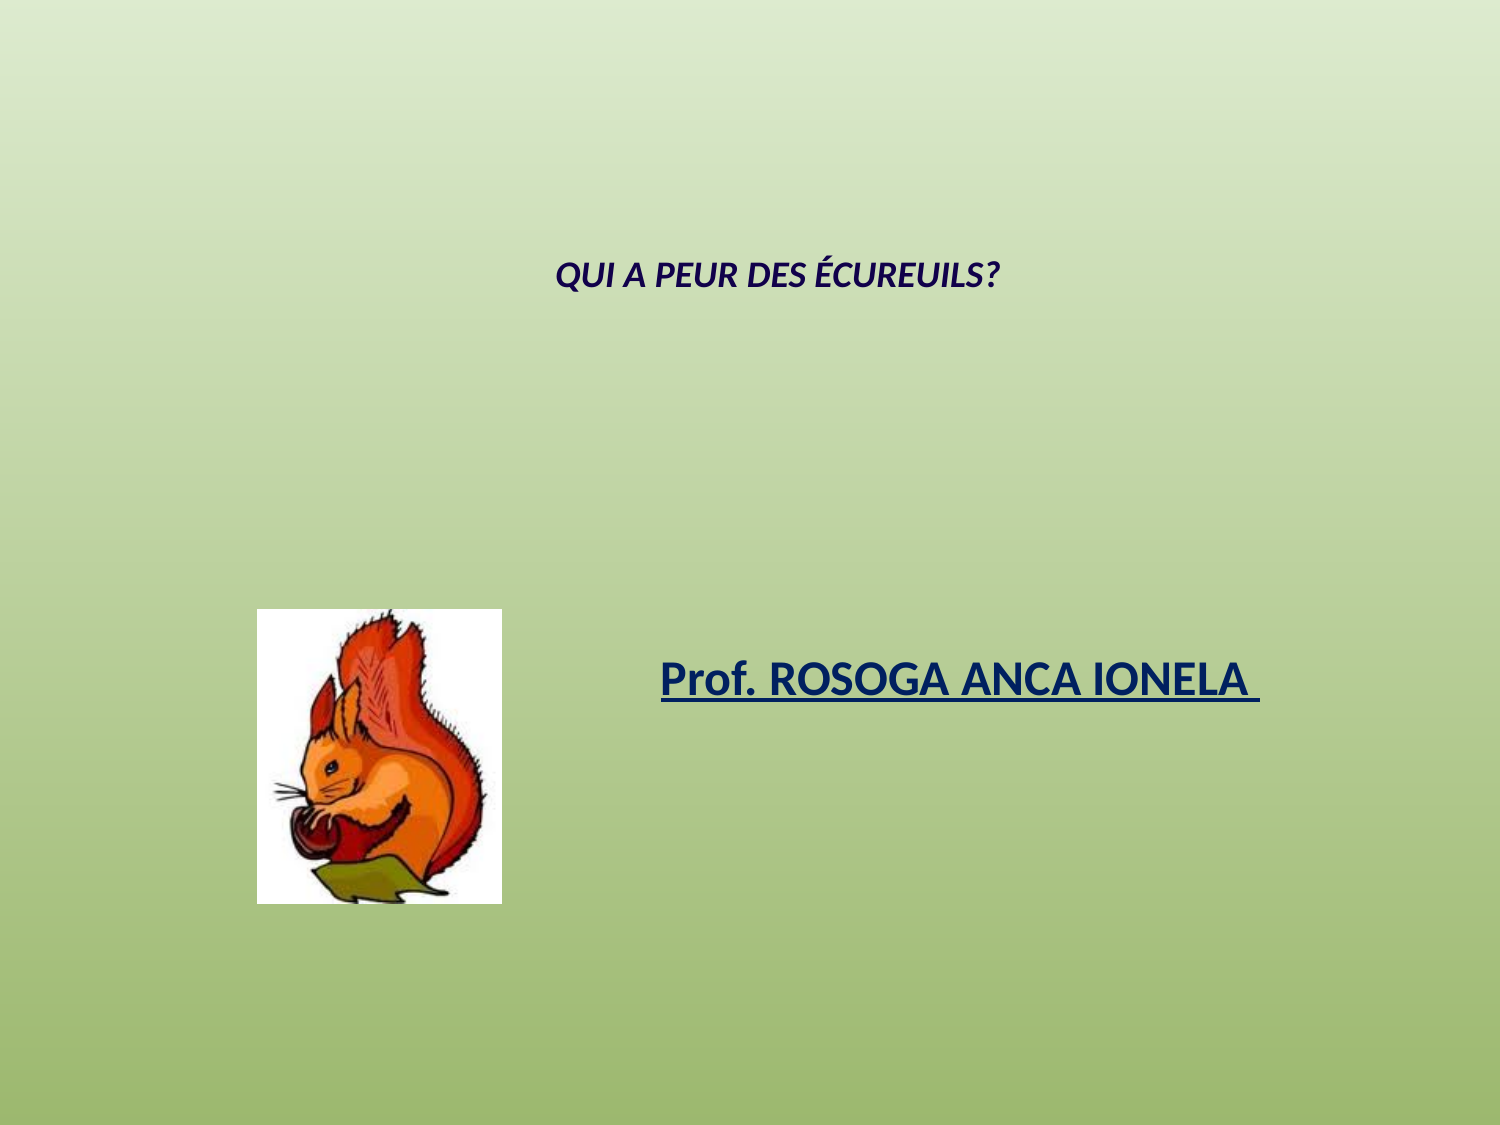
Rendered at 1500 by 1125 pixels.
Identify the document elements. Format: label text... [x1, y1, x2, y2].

title QUI A PEUR DES ÉCUREUILS? [140, 152, 1416, 394]
subtitle Prof. ROSOGA ANCA IONELA [225, 637, 1275, 925]
picture [257, 609, 502, 904]
